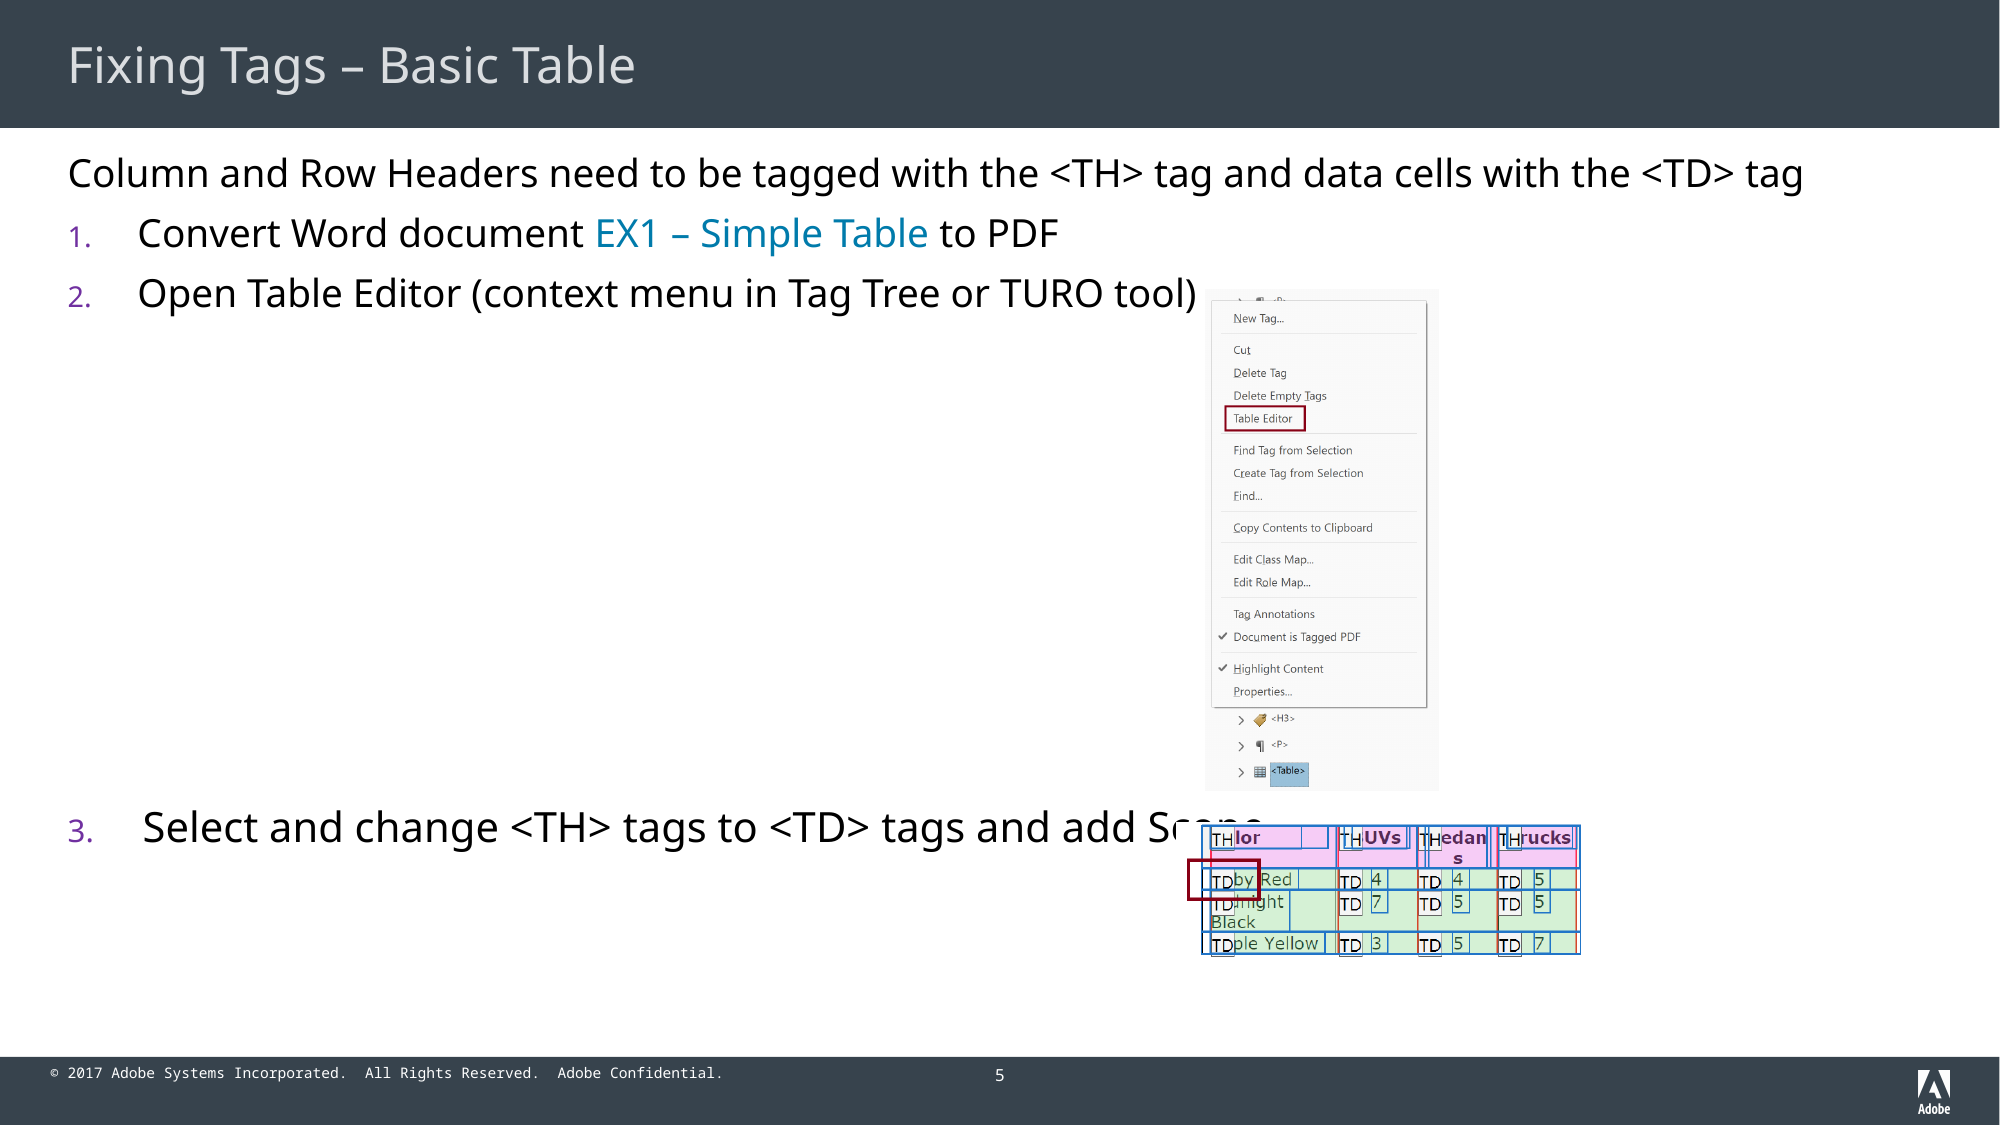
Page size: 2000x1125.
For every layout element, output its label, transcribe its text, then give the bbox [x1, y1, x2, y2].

text_box Select and change <TH> tags to <TD> tags and add Scope [49, 791, 1950, 903]
slide_number 5 [916, 1062, 1083, 1091]
list Column and Row Headers need to be tagged with the <TH> tag and data cells with the <TD> tag Convert Word document EX1 – Simple Table to PDF Open Table Editor (context menu in Tag Tree or TURO tool) [49, 139, 1950, 359]
picture [1176, 821, 1589, 962]
title Fixing Tags – Basic Table [49, 30, 1950, 98]
picture [1918, 1070, 1950, 1114]
picture [1205, 289, 1439, 791]
